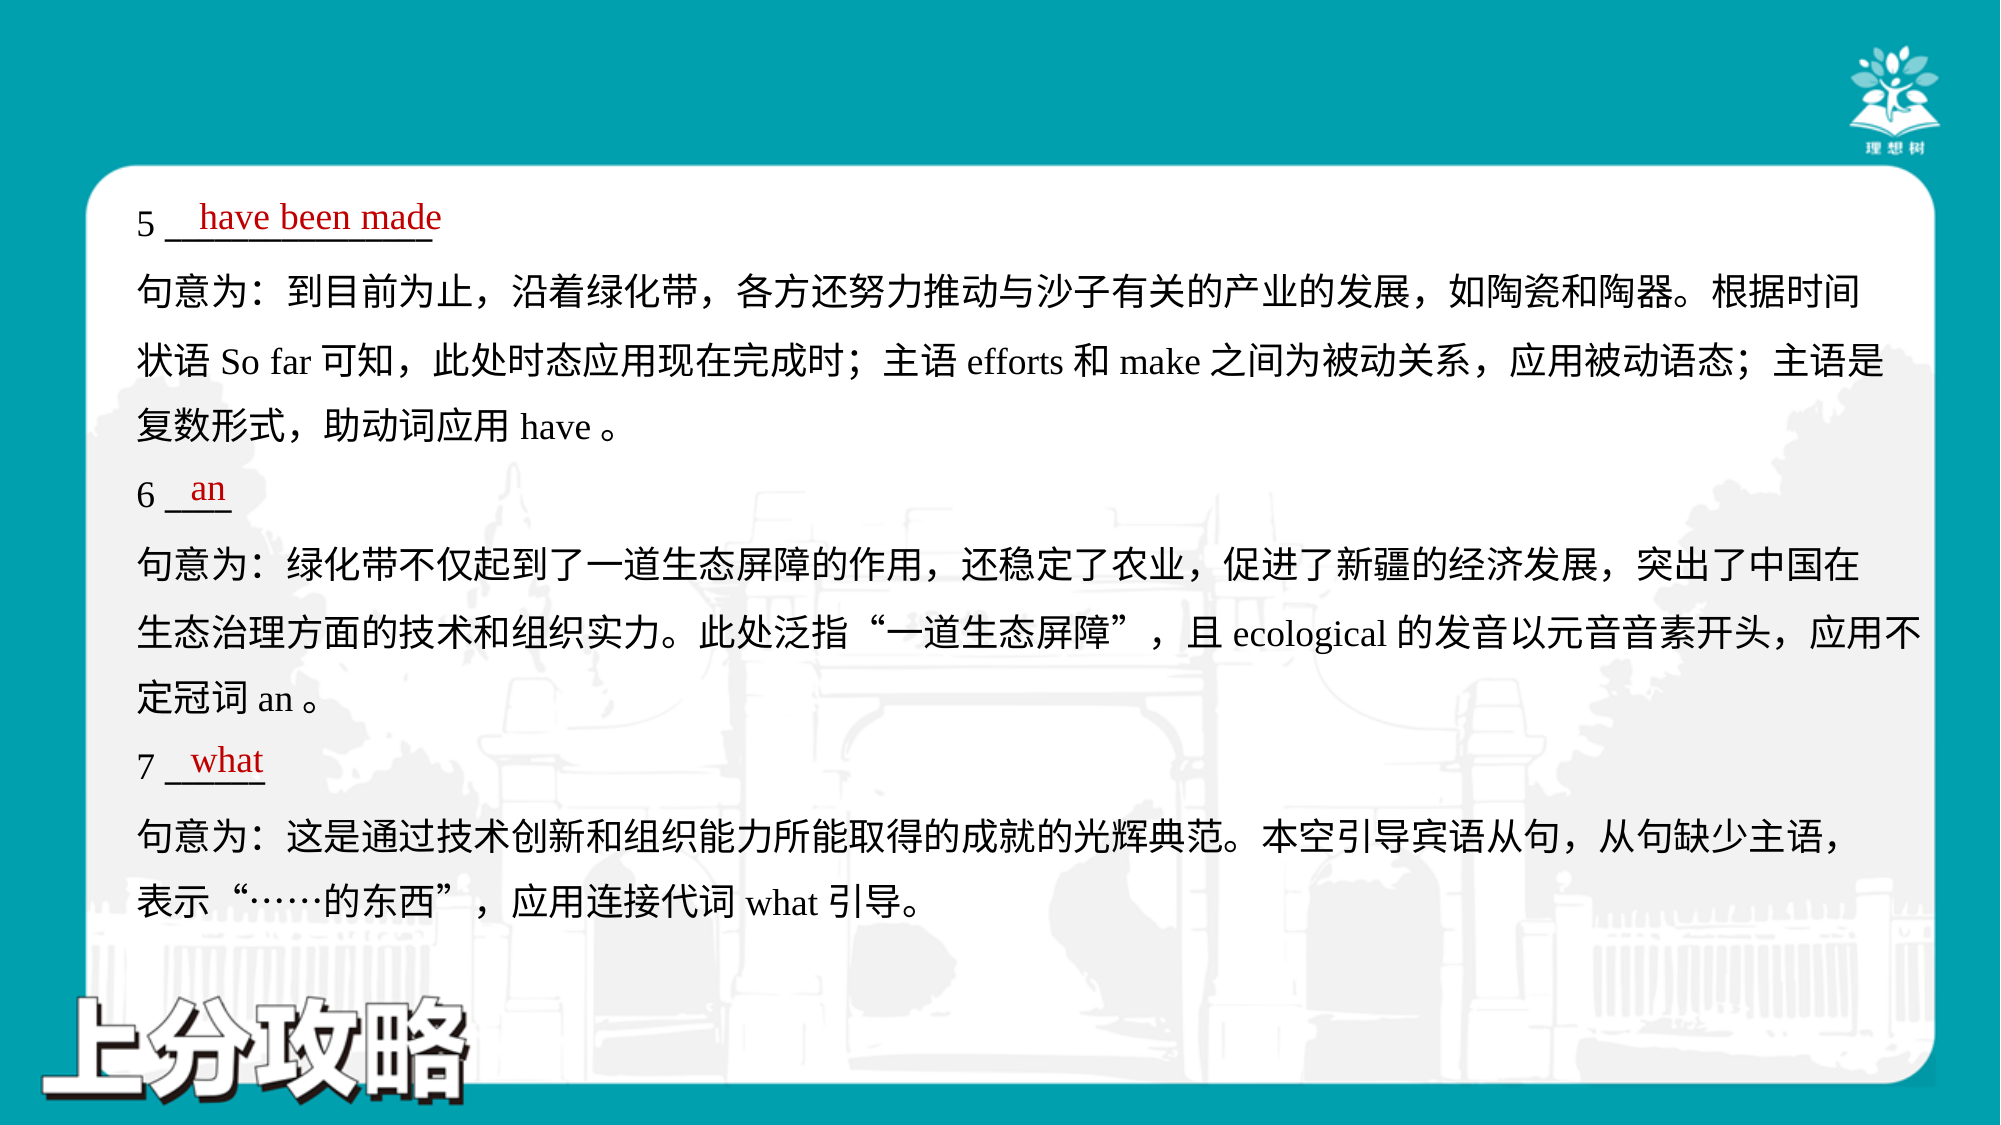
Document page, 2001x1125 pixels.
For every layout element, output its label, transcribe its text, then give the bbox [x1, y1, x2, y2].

text_box 句意为：到目前为止，沿着绿化带，各方还努力推动与沙子有关的产业的发展，如陶瓷和陶器。根据时间 状语So far可知，此处时态应用现在完成时；主语efforts和make之间为被动关系，应用被动语态；主语是 复数形式，助动词应用have。 [136, 244, 1865, 441]
text_box 6 ____ [136, 447, 1865, 507]
text_box what [176, 713, 278, 773]
text_box 7 ______ [136, 720, 1865, 780]
text_box have been made [176, 170, 465, 230]
picture [0, 0, 2000, 1125]
text_box 句意为：这是通过技术创新和组织能力所能取得的成就的光辉典范。本空引导宾语从句，从句缺少主语， 表示“……的东西”，应用连接代词what引导。 [136, 789, 1865, 916]
text_box 句意为：绿化带不仅起到了一道生态屏障的作用，还稳定了农业，促进了新疆的经济发展，突出了中国在 生态治理方面的技术和组织实力。此处泛指“一道生态屏障”，且ecological的发音以元音音素开头，应用不 定冠词an。 [136, 516, 1865, 713]
text_box an [176, 440, 240, 501]
text_box 5 ________________ [136, 176, 1865, 237]
